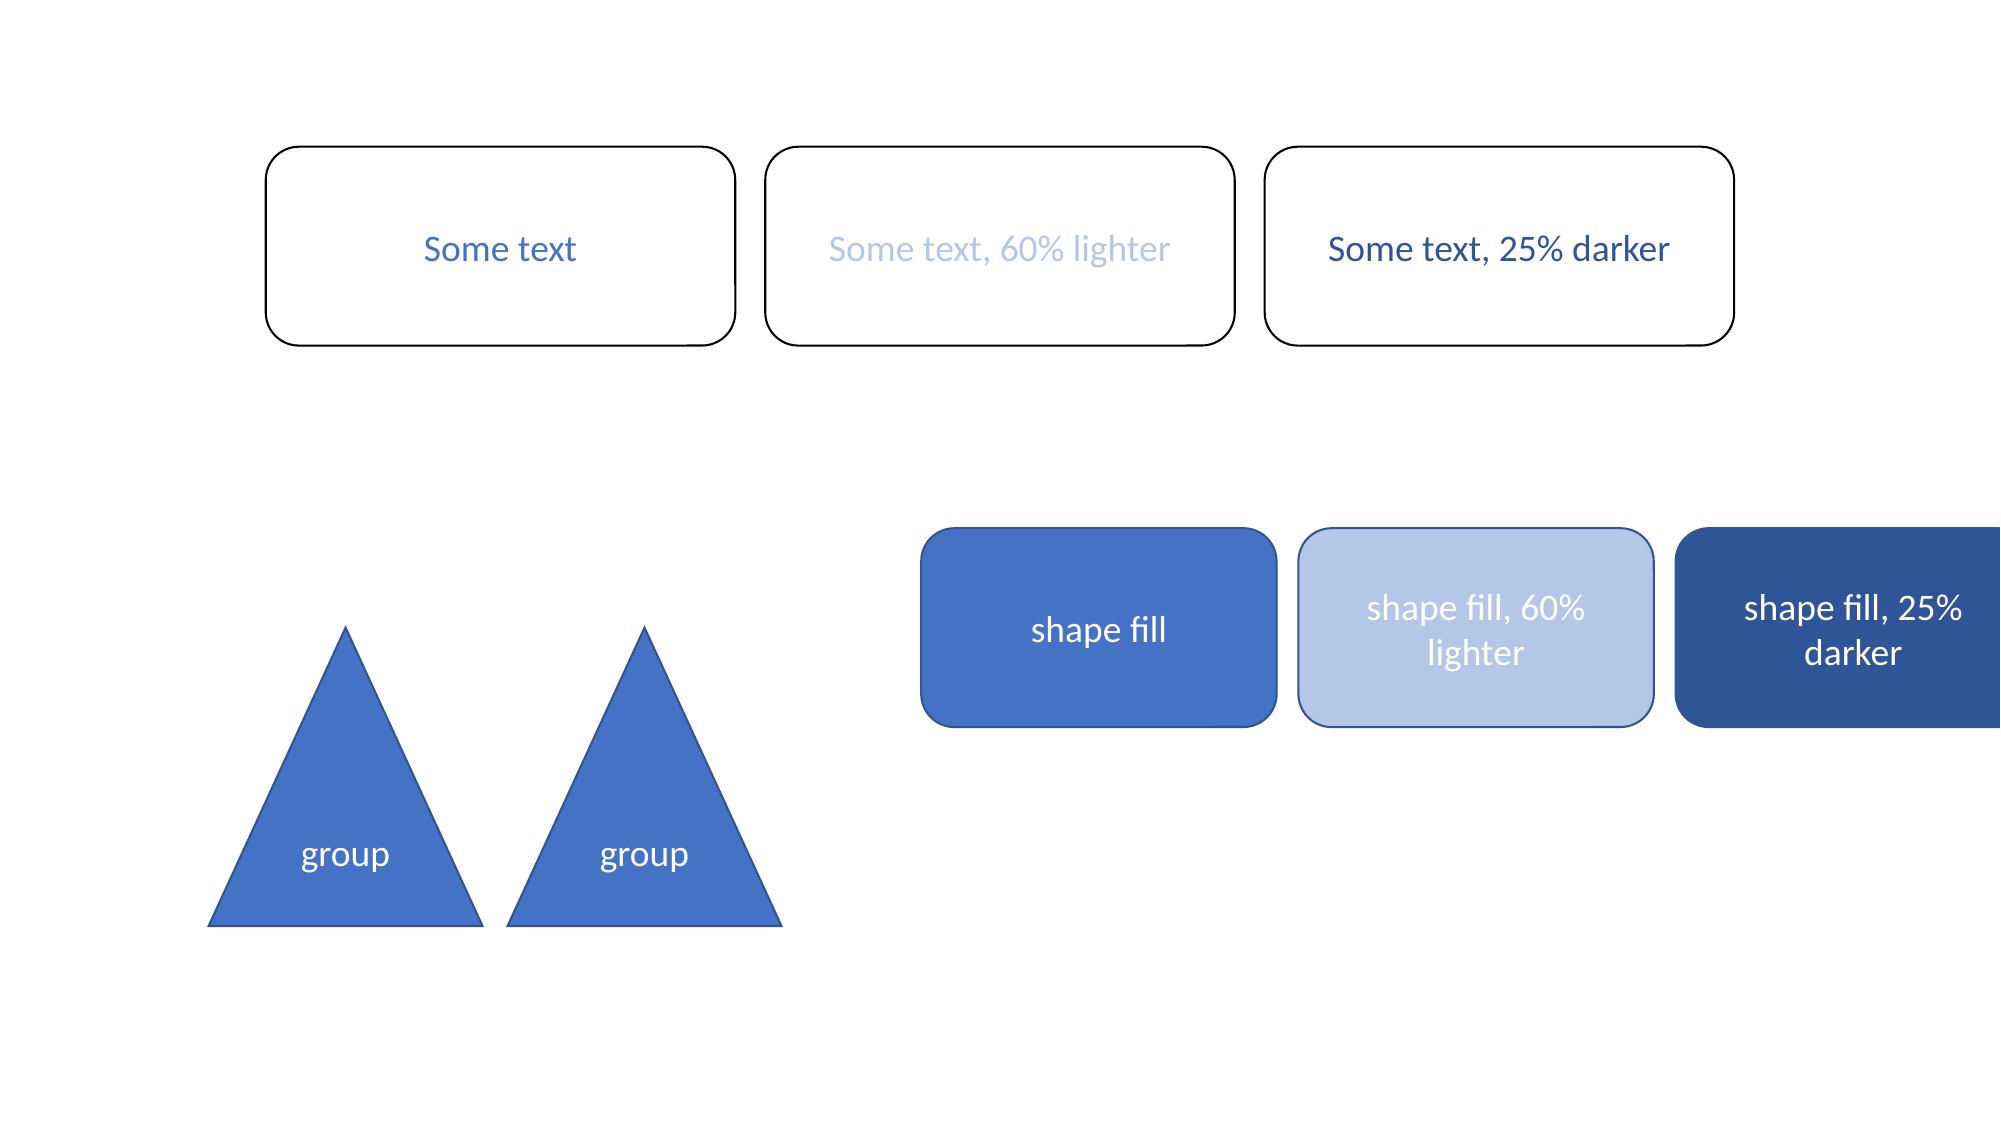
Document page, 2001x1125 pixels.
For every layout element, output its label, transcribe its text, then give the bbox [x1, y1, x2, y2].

text_box shape fill, 25% darker [1674, 527, 2000, 729]
text_box shape fill [920, 527, 1278, 729]
text_box Some text, 25% darker [1263, 145, 1736, 347]
text_box Some text [264, 145, 737, 347]
text_box Some text, 60% lighter [764, 145, 1236, 347]
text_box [208, 627, 782, 926]
text_box shape fill, 60% lighter [1297, 527, 1655, 729]
